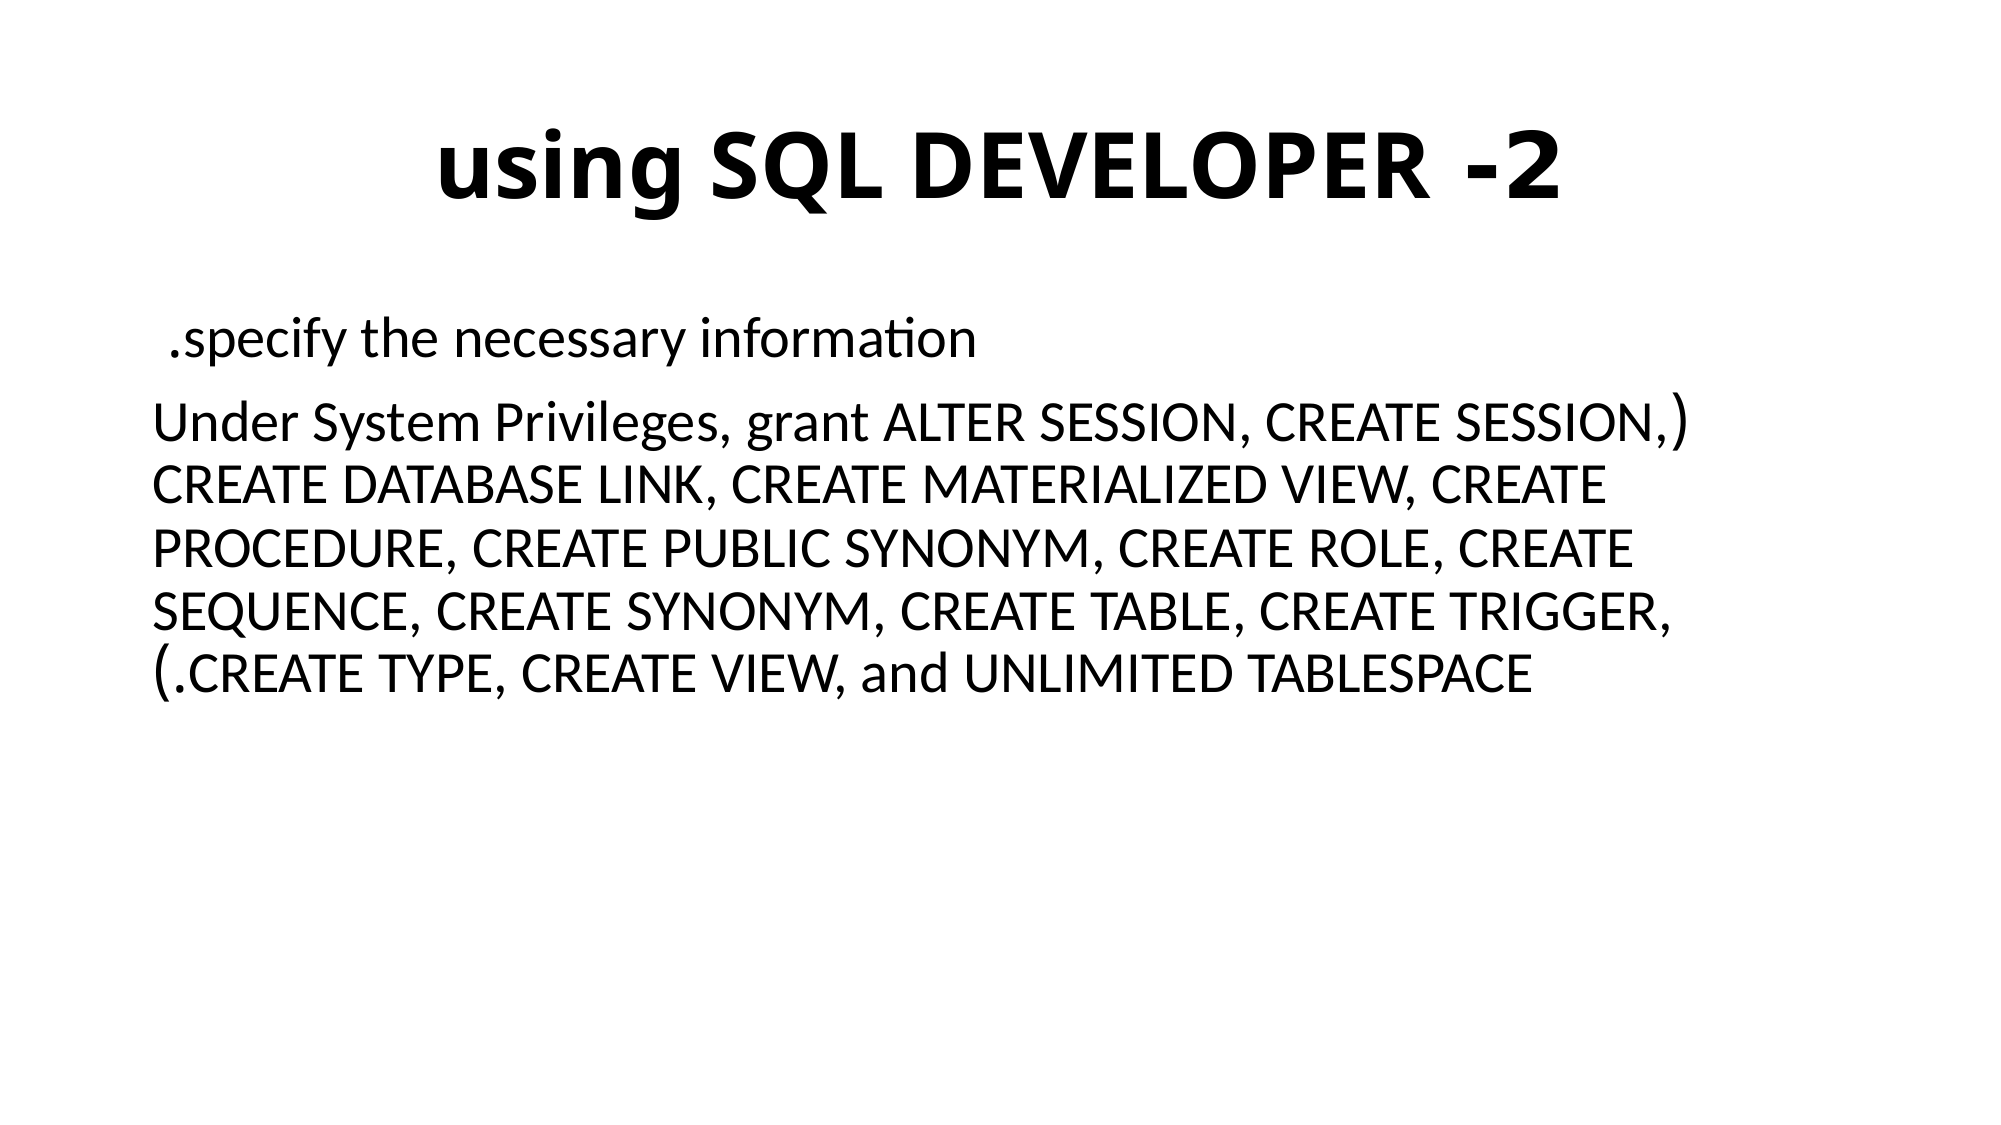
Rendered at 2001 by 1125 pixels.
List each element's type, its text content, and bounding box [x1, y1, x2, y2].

title 2- using SQL DEVELOPER [137, 59, 1863, 278]
list specify the necessary information. (Under System Privileges, grant ALTER SESSION, CREATE SESSION, CREATE DATABASE LINK, CREATE MATERIALIZED VIEW, CREATE PROCEDURE, CREATE PUBLIC SYNONYM, CREATE ROLE, CREATE SEQUENCE, CREATE SYNONYM, CREATE TABLE, CREATE TRIGGER, CREATE TYPE, CREATE VIEW, and UNLIMITED TABLESPACE.) [137, 299, 1863, 1014]
